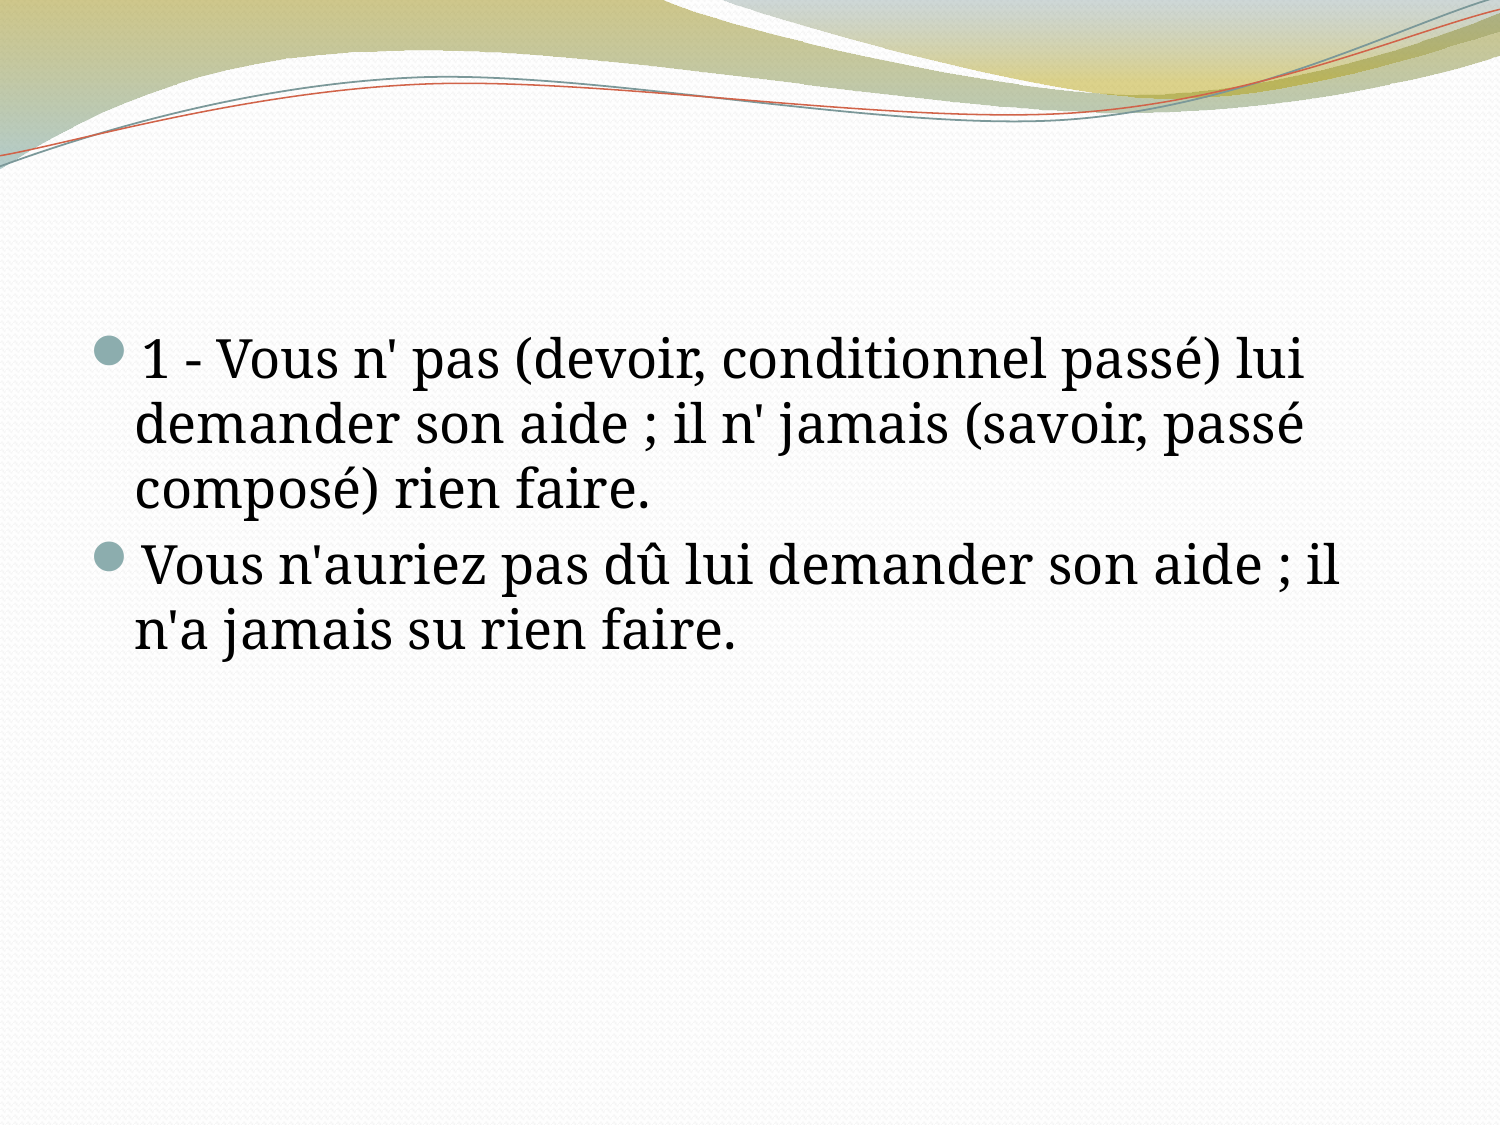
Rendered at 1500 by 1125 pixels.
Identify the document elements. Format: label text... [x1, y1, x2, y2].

list 1 - Vous n' pas (devoir, conditionnel passé) lui demander son aide ; il n' jamais (savoir, passé composé) rien faire. Vous n'auriez pas dû lui demander son aide ; il n'a jamais su rien faire. [75, 317, 1425, 1038]
